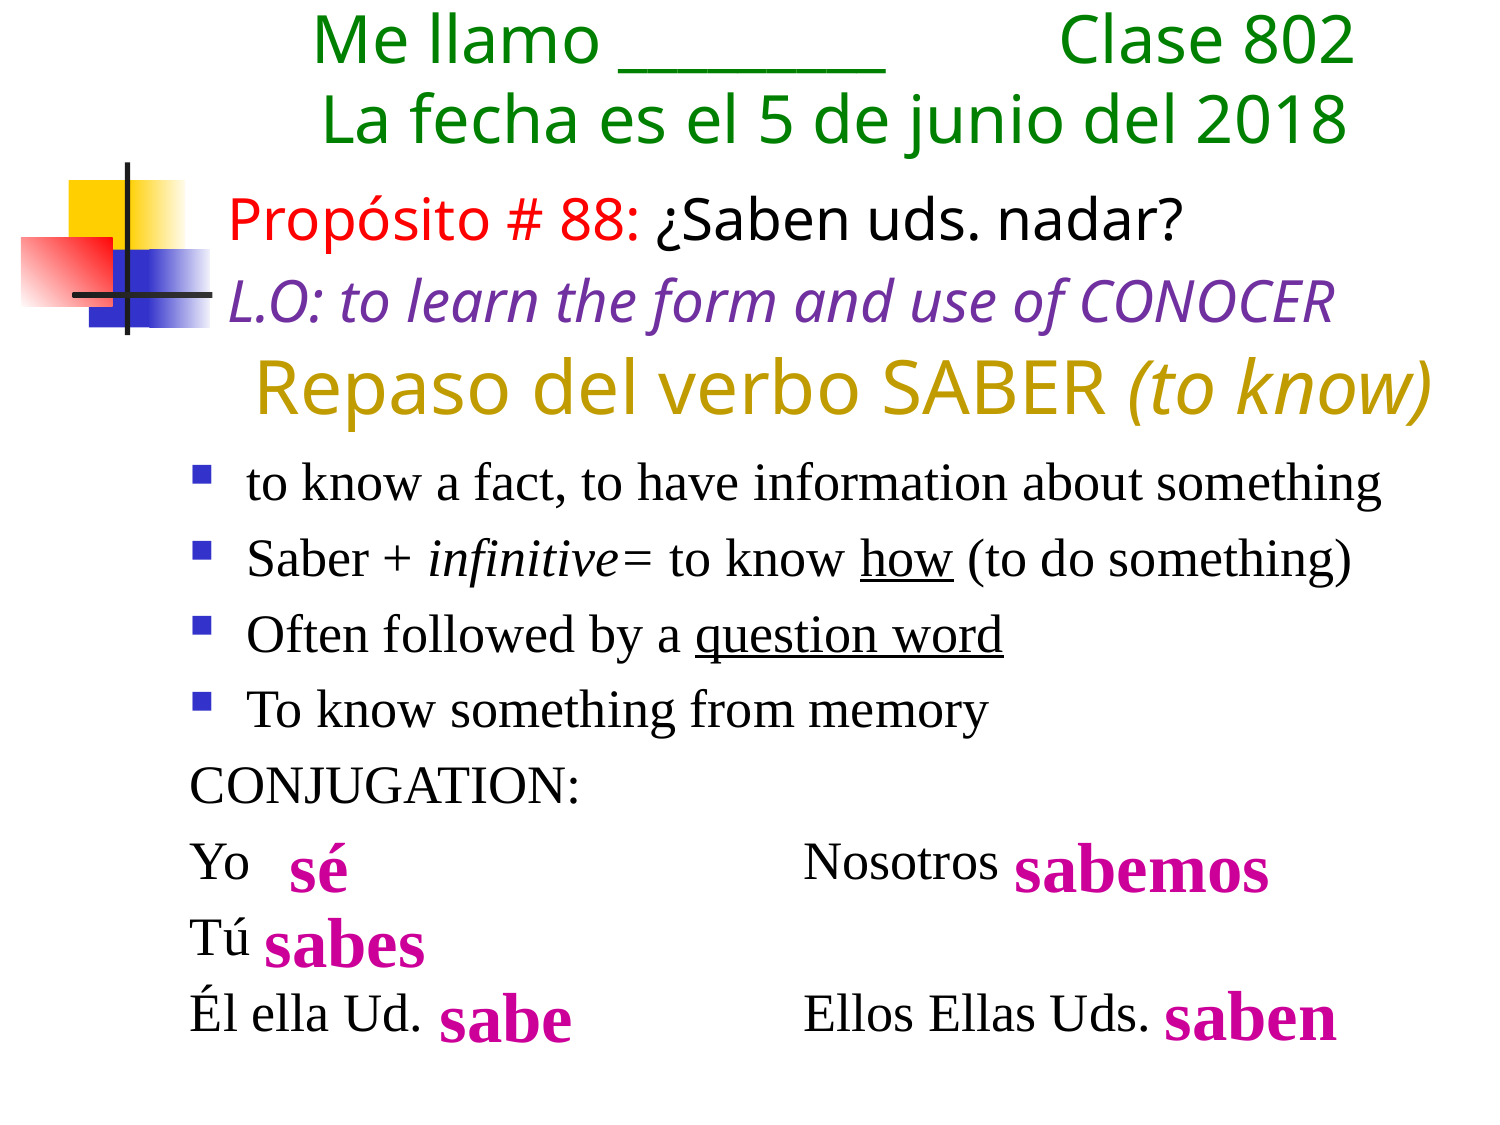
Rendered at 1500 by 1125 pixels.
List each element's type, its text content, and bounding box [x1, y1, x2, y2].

title Repaso del verbo SABER (to know) [200, 299, 1488, 438]
list to know a fact, to have information about something Saber + infinitive= to know how (to do something) Often followed by a question word To know something from memory CONJUGATION: Yo Nosotros Tú Él ella Ud. Ellos Ellas Uds. [174, 438, 1450, 1088]
text_box sabe [425, 987, 675, 1062]
text_box sabemos [999, 837, 1388, 912]
text_box sabes [249, 912, 500, 987]
text_box saben [1149, 985, 1400, 1060]
text_box Me llamo _________ Clase 802 La fecha es el 5 de junio del 2018 [170, 0, 1500, 165]
text_box sé [275, 837, 525, 912]
text_box Propósito # 88: ¿Saben uds. nadar? L.O: to learn the form and use of CONOCER [212, 174, 1500, 388]
